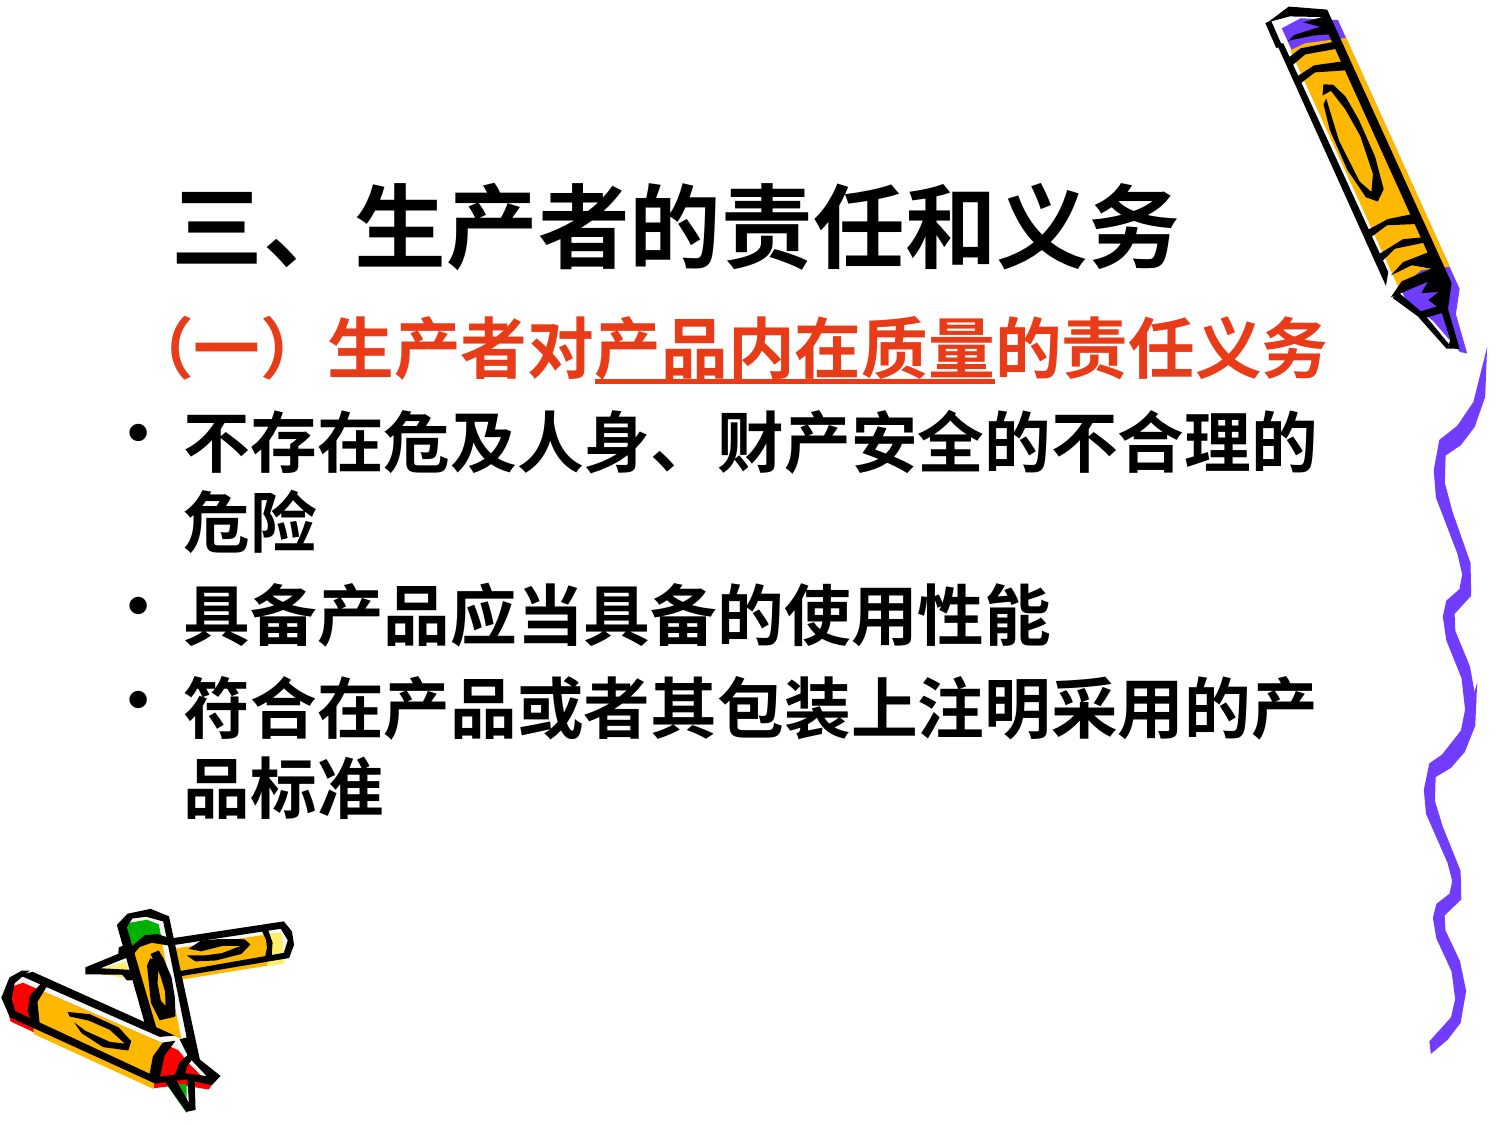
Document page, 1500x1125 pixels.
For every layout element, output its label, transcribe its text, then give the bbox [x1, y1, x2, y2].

title 三、生产者的责任和义务 [112, 24, 1240, 288]
list （一）生产者对产品内在质量的责任义务 不存在危及人身、财产安全的不合理的危险 具备产品应当具备的使用性能 符合在产品或者其包装上注明采用的产品标准 [112, 299, 1376, 901]
